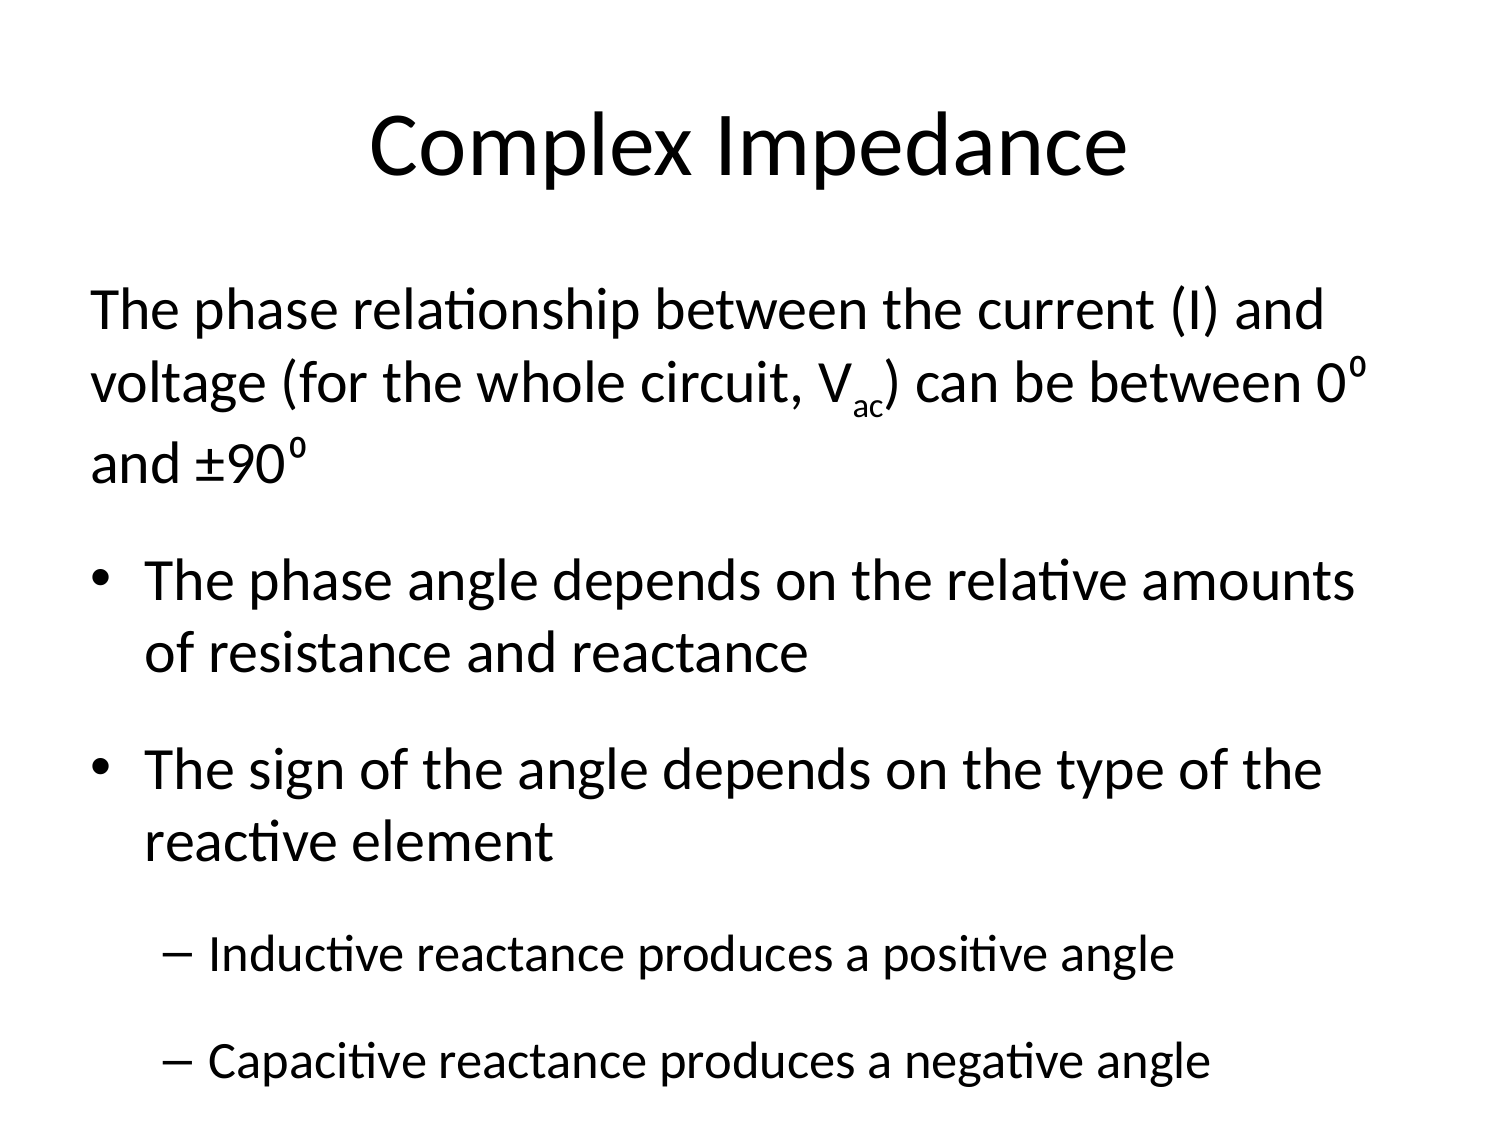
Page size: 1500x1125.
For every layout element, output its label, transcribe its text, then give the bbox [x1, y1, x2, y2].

title Complex Impedance [75, 45, 1425, 233]
list The phase relationship between the current (I) and voltage (for the whole circuit, Vac) can be between 0⁰ and ±90⁰ The phase angle depends on the relative amounts of resistance and reactance The sign of the angle depends on the type of the reactive element Inductive reactance produces a positive angle Capacitive reactance produces a negative angle [75, 262, 1425, 1100]
